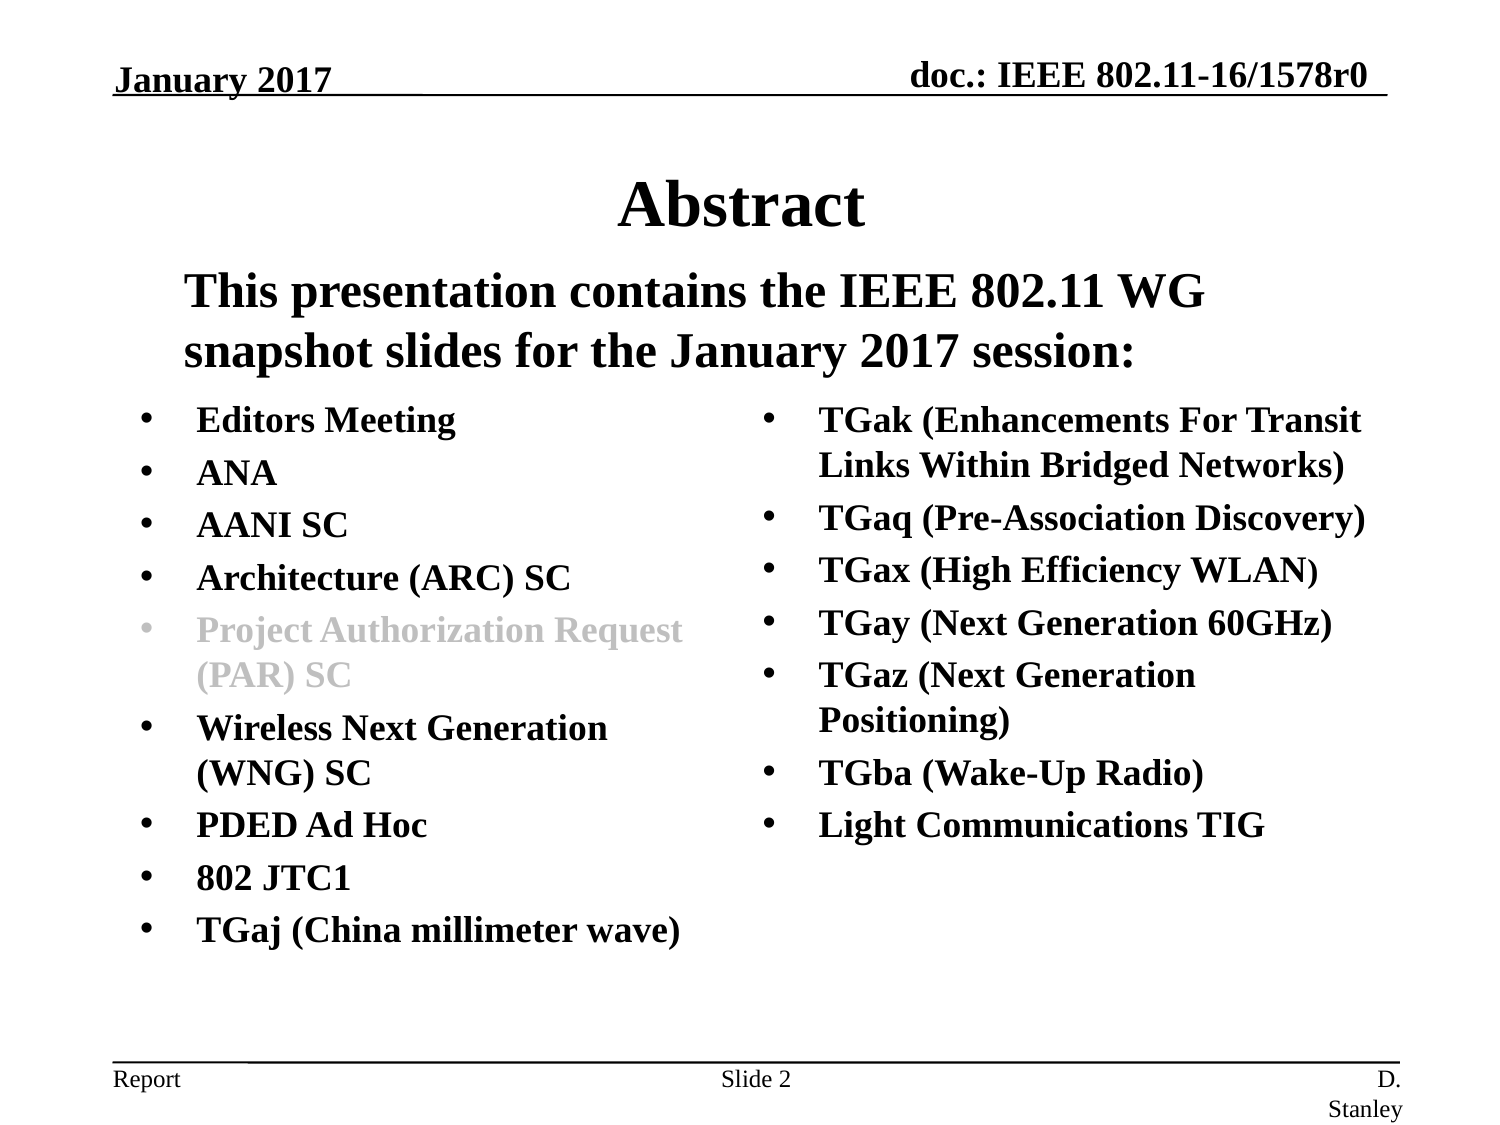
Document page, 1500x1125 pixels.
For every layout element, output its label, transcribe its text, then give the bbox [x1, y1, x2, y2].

text_box Editors Meeting ANA AANI SC Architecture (ARC) SC Project Authorization Request (PAR) SC Wireless Next Generation (WNG) SC PDED Ad Hoc 802 JTC1 TGaj (China millimeter wave) TGak (Enhancements For Transit Links Within Bridged Networks) TGaq (Pre-Association Discovery) TGax (High Efficiency WLAN) TGay (Next Generation 60GHz) TGaz (Next Generation Positioning) TGba (Wake-Up Radio) Light Communications TIG [124, 387, 1400, 1025]
footer D. Stanley, HP Enterprise [1325, 1062, 1402, 1093]
slide_number Slide 2 [712, 1062, 800, 1093]
title Abstract [112, 112, 1388, 249]
list This presentation contains the IEEE 802.11 WG snapshot slides for the January 2017 session: [112, 249, 1388, 388]
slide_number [114, 54, 335, 100]
